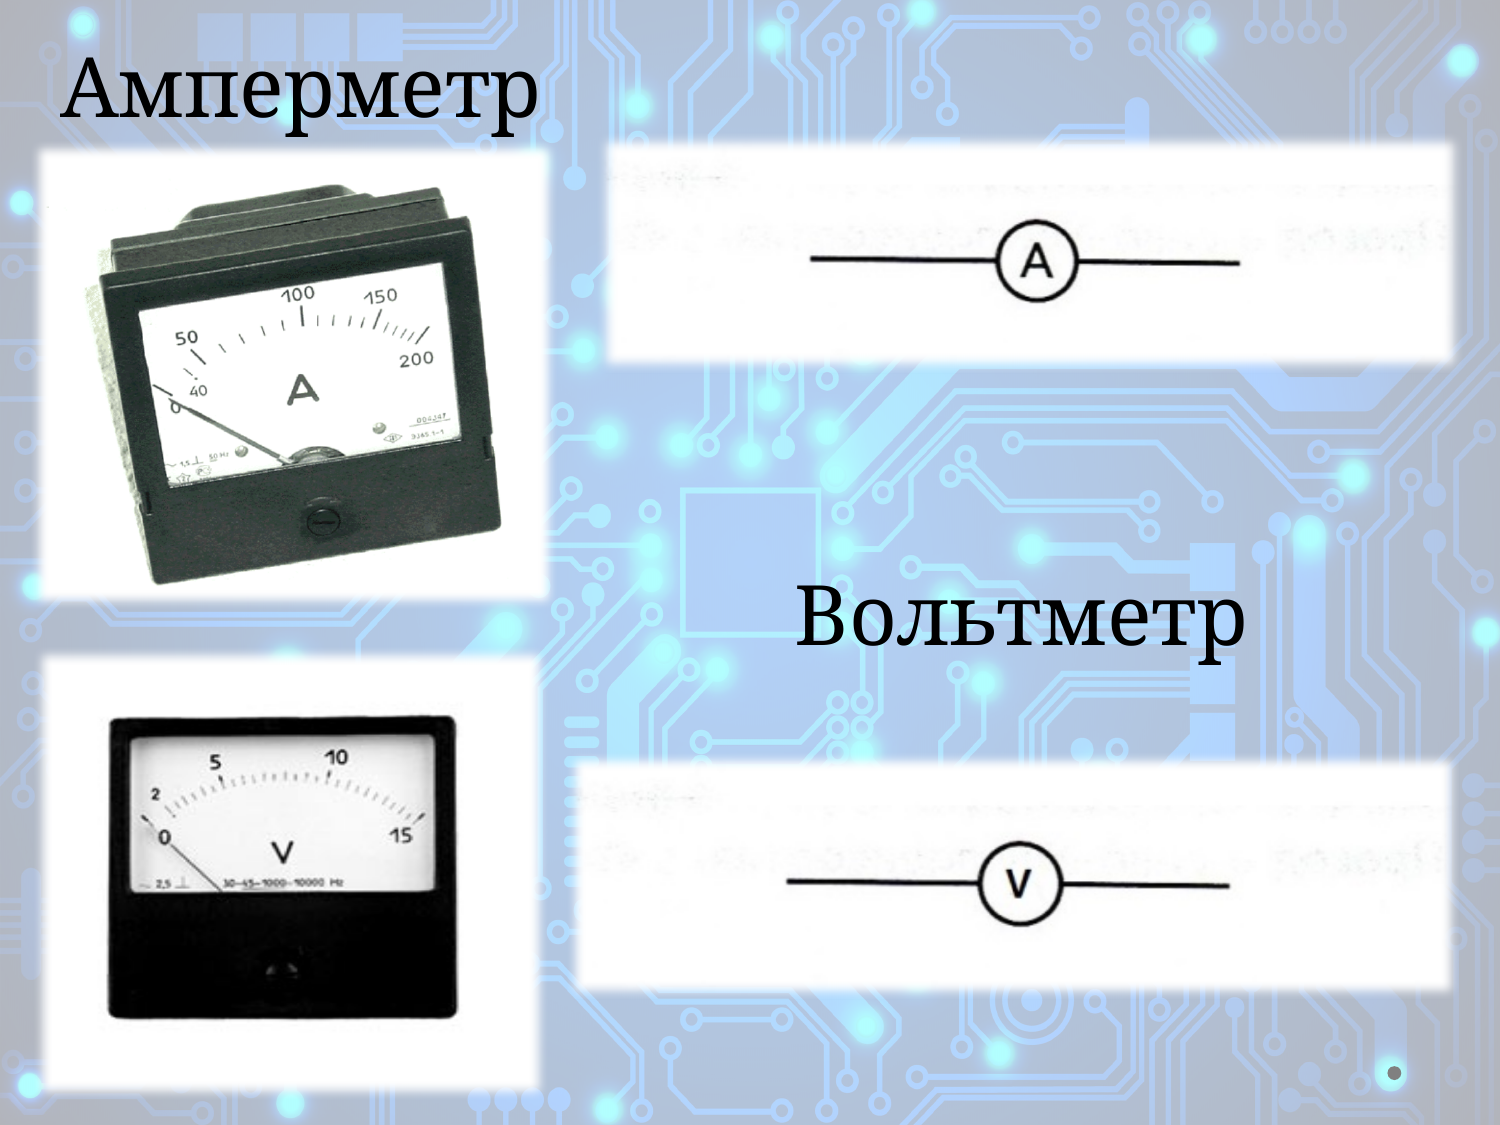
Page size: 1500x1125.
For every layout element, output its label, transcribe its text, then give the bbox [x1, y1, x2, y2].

picture [32, 644, 549, 1101]
text_box Амперметр [45, 26, 557, 138]
text_box Вольтметр [779, 554, 1264, 670]
picture [565, 751, 1460, 1000]
picture [29, 139, 558, 610]
picture [596, 132, 1463, 374]
